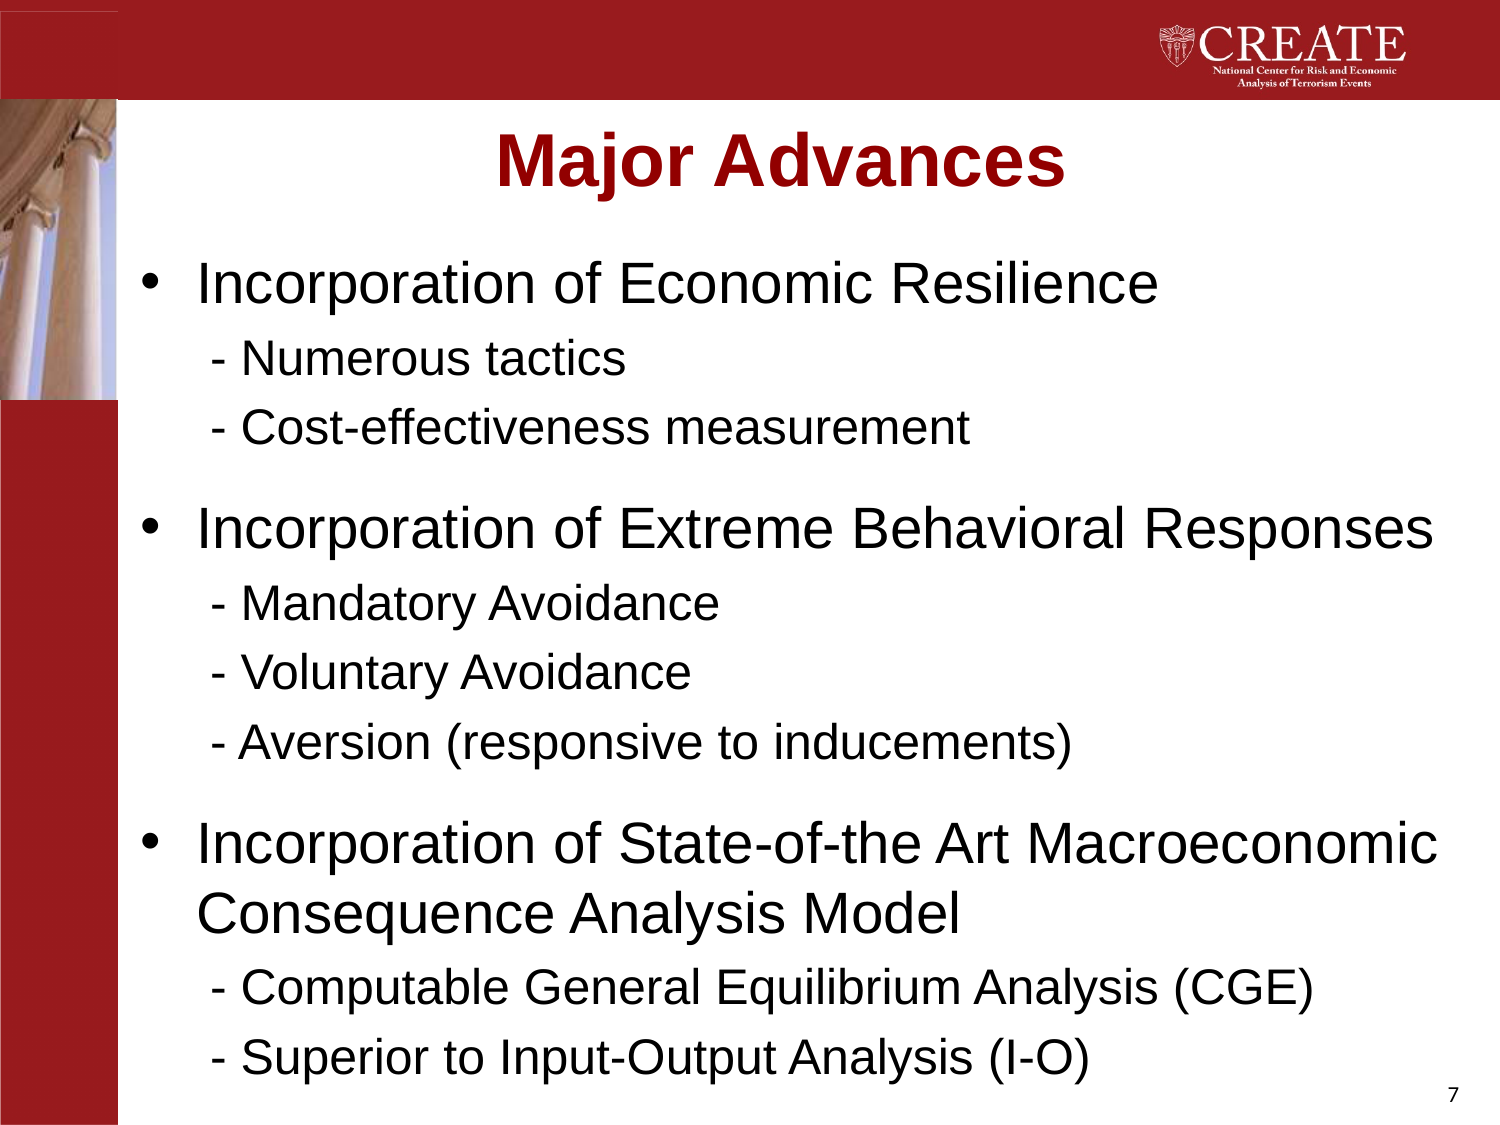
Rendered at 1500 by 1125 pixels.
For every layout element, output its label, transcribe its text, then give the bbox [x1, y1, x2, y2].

picture [0, 0, 1500, 1124]
title Major Advances [125, 99, 1438, 213]
list Incorporation of Economic Resilience - Numerous tactics - Cost-effectiveness measurement Incorporation of Extreme Behavioral Responses - Mandatory Avoidance - Voluntary Avoidance - Aversion (responsive to inducements) Incorporation of State-of-the Art Macroeconomic Consequence Analysis Model - Computable General Equilibrium Analysis (CGE) - Superior to Input-Output Analysis (I-O) [125, 237, 1463, 1125]
